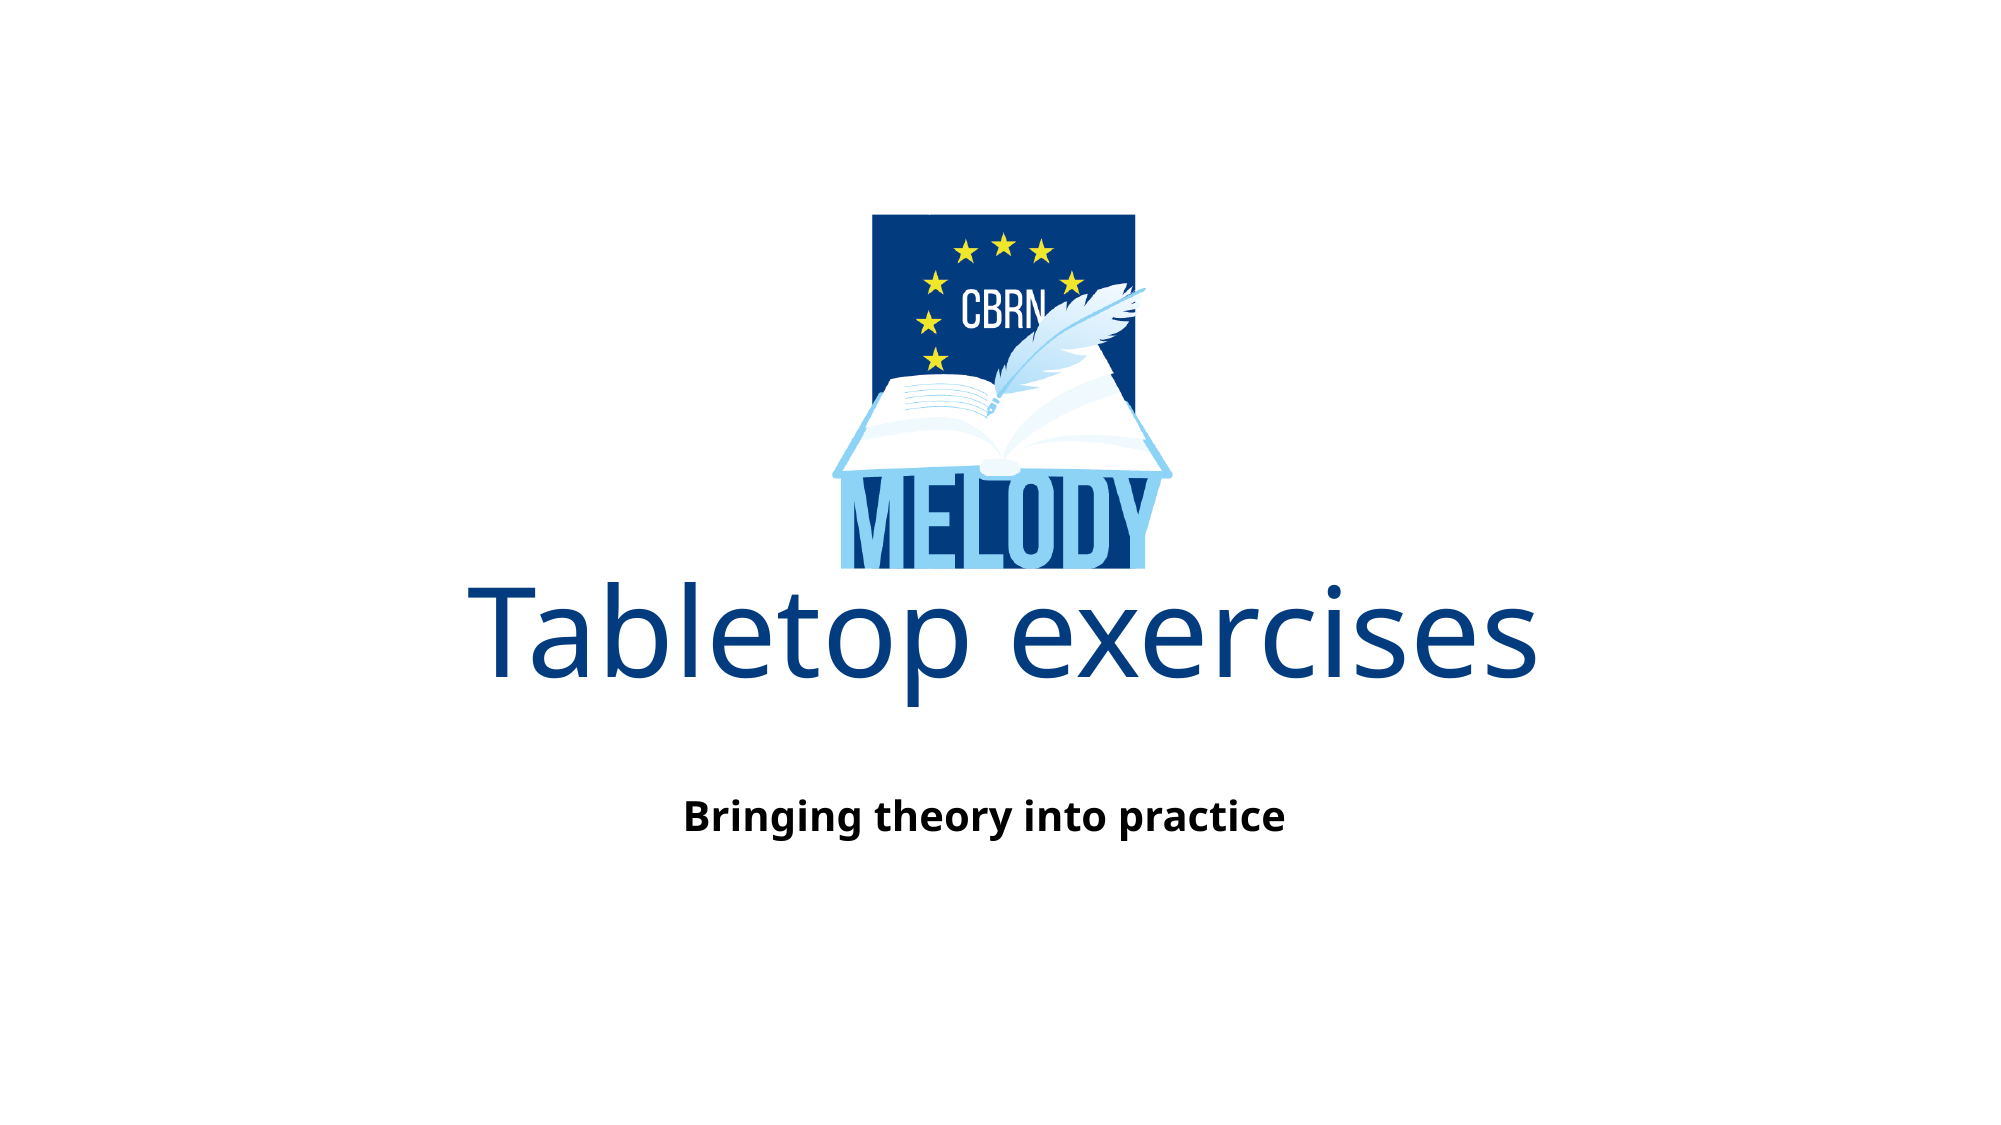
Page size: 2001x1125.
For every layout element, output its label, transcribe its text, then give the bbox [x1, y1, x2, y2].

list Bringing theory into practice [96, 748, 1894, 911]
title Tabletop exercises [106, 562, 1904, 725]
picture [811, 193, 1189, 562]
